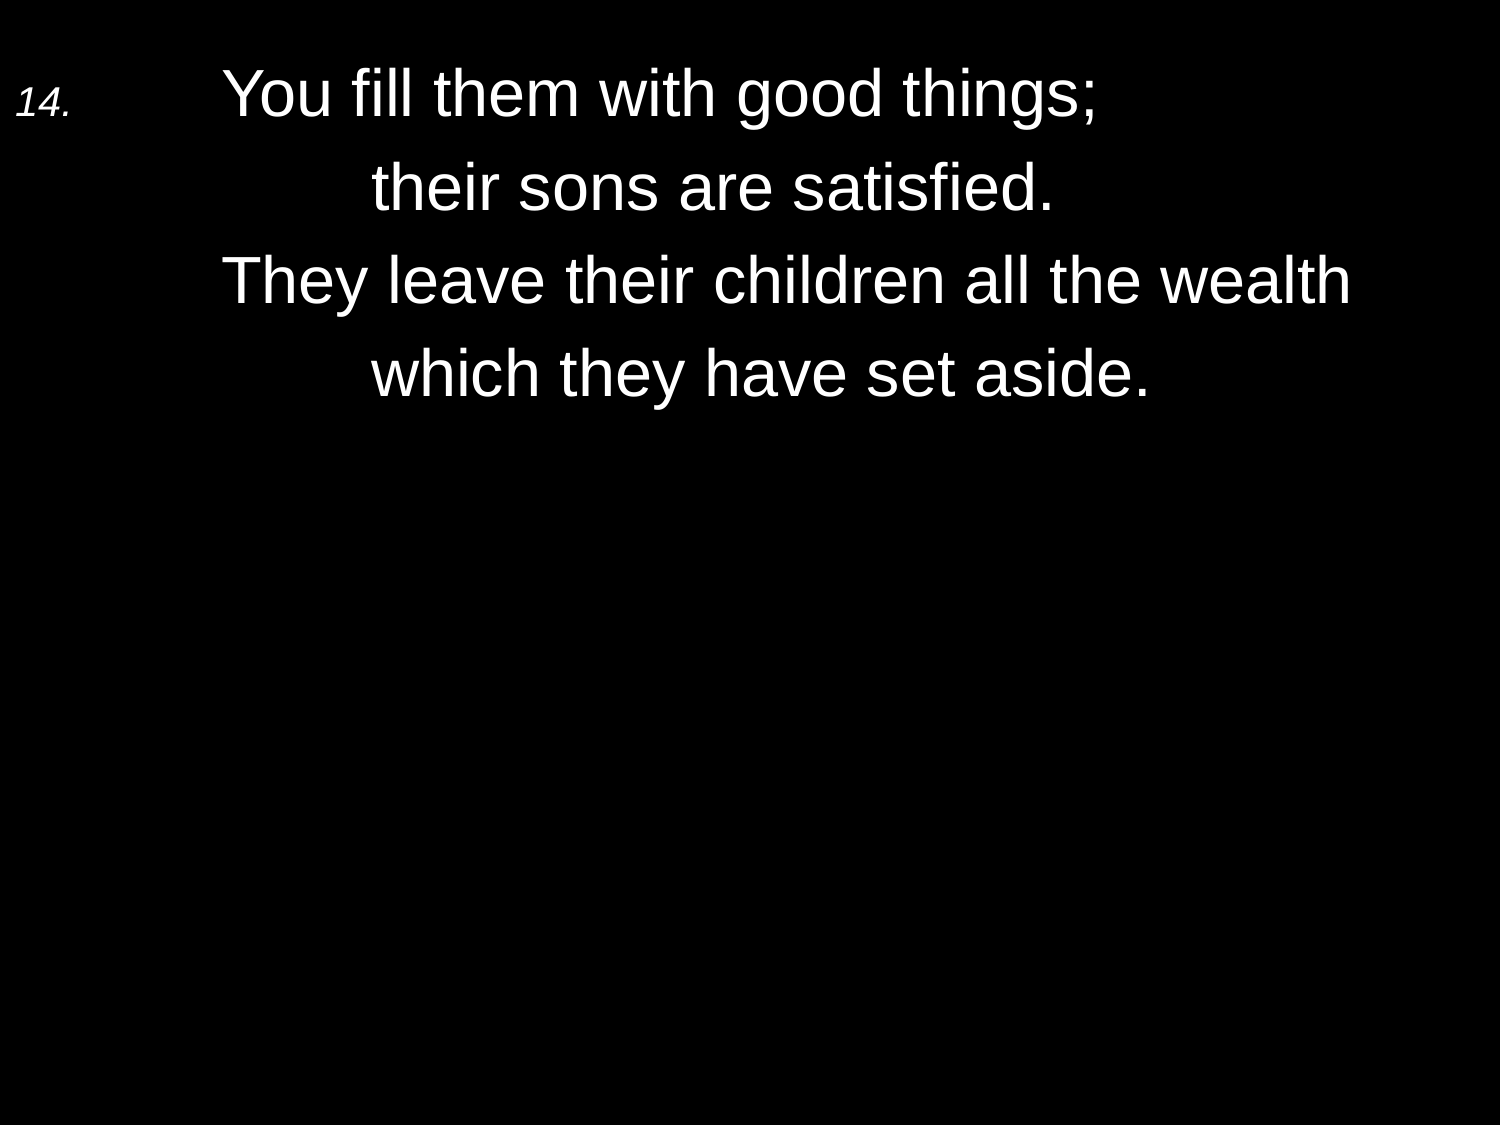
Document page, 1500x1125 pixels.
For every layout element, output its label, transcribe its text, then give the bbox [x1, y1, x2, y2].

list 14. You fill them with good things; their sons are satisfied. They leave their children all the wealth which they have set aside. [0, 42, 1500, 1047]
